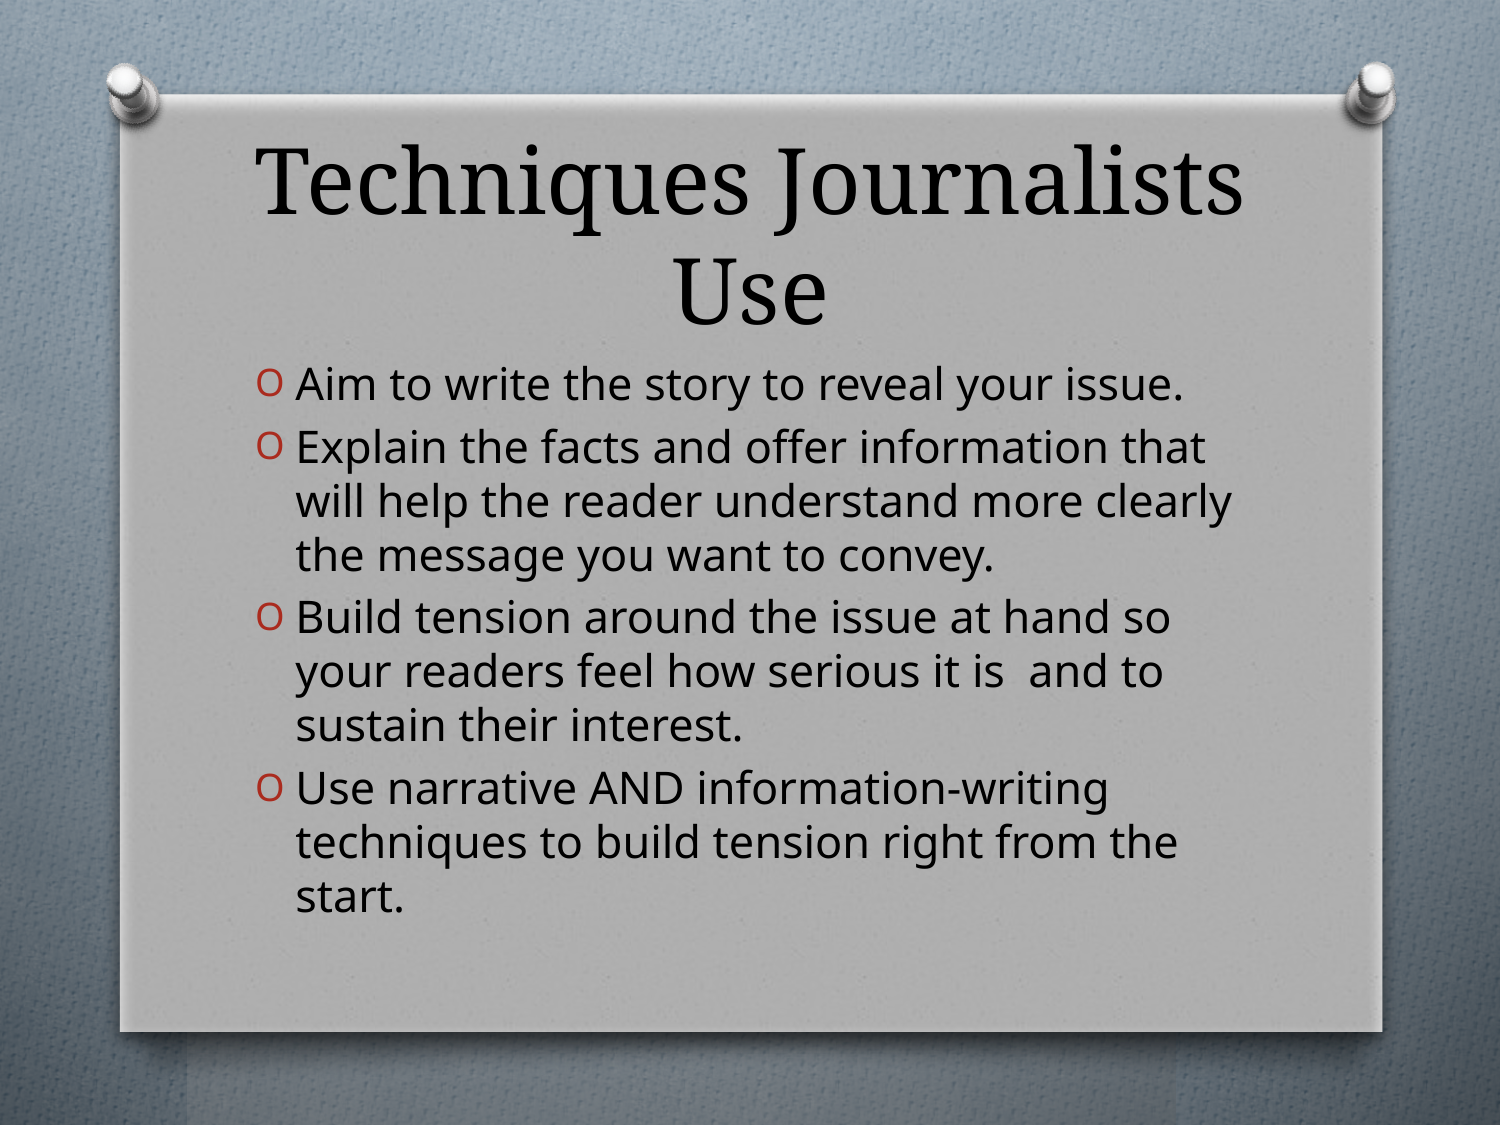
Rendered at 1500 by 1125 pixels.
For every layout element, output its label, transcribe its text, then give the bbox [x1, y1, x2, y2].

picture [75, 29, 198, 153]
title Techniques Journalists Use [179, 134, 1323, 332]
picture [1317, 35, 1439, 156]
list Aim to write the story to reveal your issue. Explain the facts and offer information that will help the reader understand more clearly the message you want to convey. Build tension around the issue at hand so your readers feel how serious it is and to sustain their interest. Use narrative AND information-writing techniques to build tension right from the start. [240, 347, 1257, 939]
